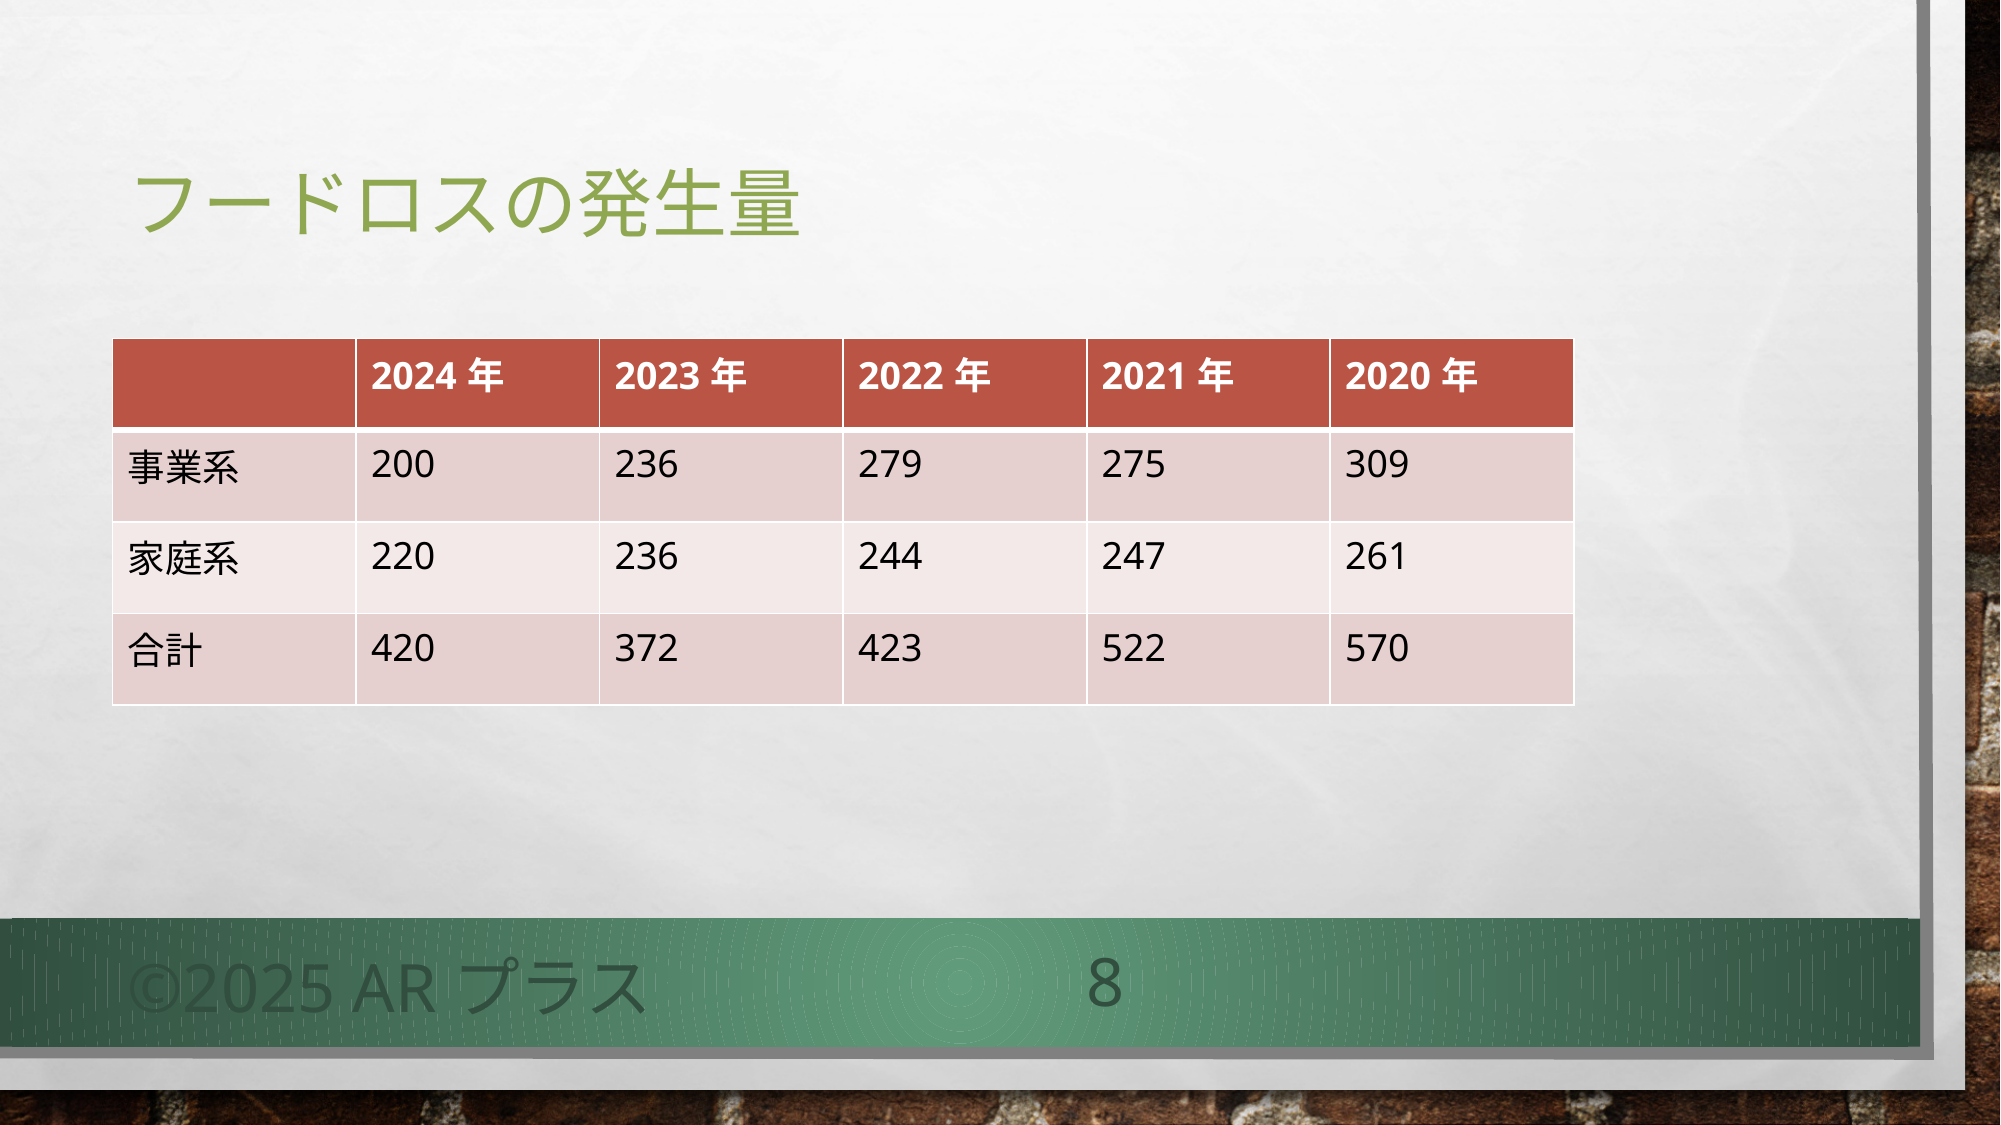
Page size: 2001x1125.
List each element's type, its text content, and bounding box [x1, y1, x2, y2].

table_cell 家庭系 [113, 523, 355, 613]
table_header 2022年 [844, 339, 1086, 427]
table_cell 220 [357, 523, 599, 613]
table_header 2023年 [600, 339, 842, 427]
table_cell 事業系 [113, 433, 355, 521]
table_cell 244 [844, 523, 1086, 613]
table_cell 372 [600, 614, 842, 704]
table_cell 309 [1331, 433, 1573, 521]
table_cell 275 [1088, 433, 1329, 521]
title フードロスの発生量 [112, 112, 1818, 302]
picture [0, 0, 2000, 1125]
table_cell 247 [1088, 523, 1329, 613]
slide_number 8 [1031, 944, 1181, 1027]
table_header 2020年 [1331, 339, 1573, 427]
table_cell 570 [1331, 614, 1573, 704]
table_header [113, 339, 355, 427]
table_cell 236 [600, 433, 842, 521]
table_cell 200 [357, 433, 599, 521]
footer ©2025 ARプラス [112, 944, 1015, 1027]
table_header 2021年 [1088, 339, 1329, 427]
table_cell 合計 [113, 614, 355, 704]
table_cell 236 [600, 523, 842, 613]
table_cell 420 [357, 614, 599, 704]
table_cell 261 [1331, 523, 1573, 613]
table_cell 522 [1088, 614, 1329, 704]
table_header 2024年 [357, 339, 599, 427]
table_cell 279 [844, 433, 1086, 521]
table_cell 423 [844, 614, 1086, 704]
